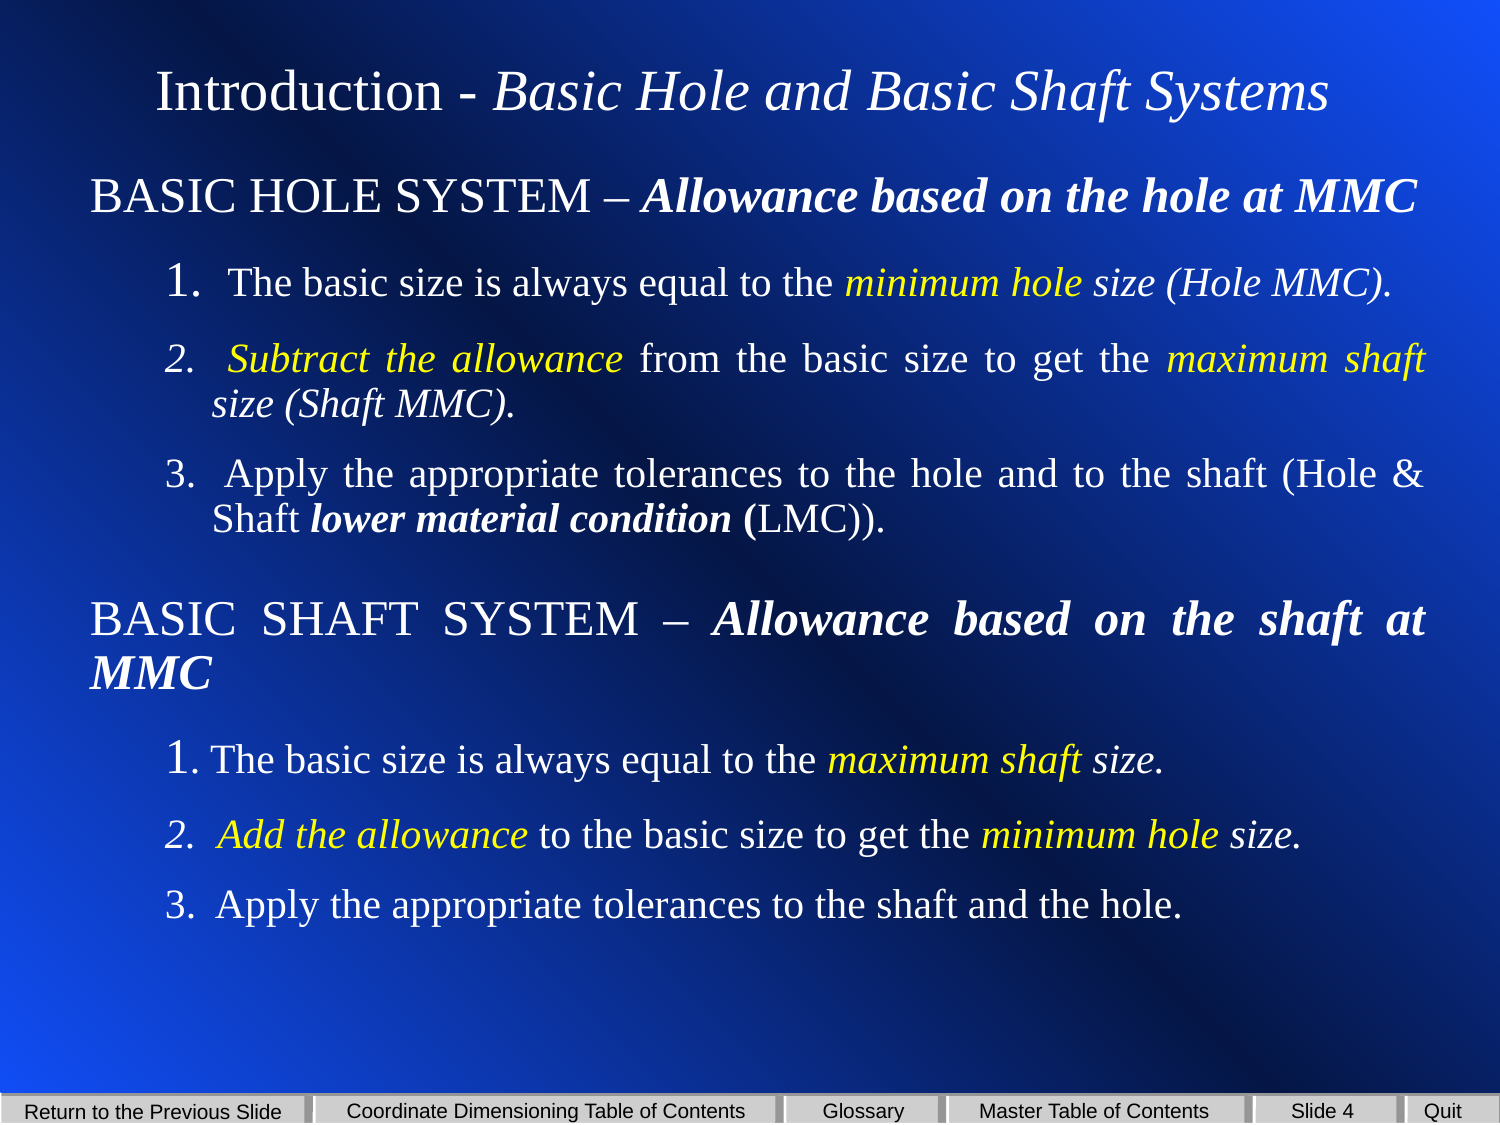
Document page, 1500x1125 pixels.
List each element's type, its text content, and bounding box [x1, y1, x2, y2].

title Introduction - Basic Hole and Basic Shaft Systems [111, 49, 1388, 126]
list BASIC HOLE SYSTEM – Allowance based on the hole at MMC 1. The basic size is always equal to the minimum hole size (Hole MMC). 2. Subtract the allowance from the basic size to get the maximum shaft size (Shaft MMC). 3. Apply the appropriate tolerances to the hole and to the shaft (Hole & Shaft lower material condition (LMC)). BASIC SHAFT SYSTEM – Allowance based on the shaft at MMC 1. The basic size is always equal to the maximum shaft size. 2. Add the allowance to the basic size to get the minimum hole size. 3. Apply the appropriate tolerances to the shaft and the hole. [74, 161, 1442, 1026]
